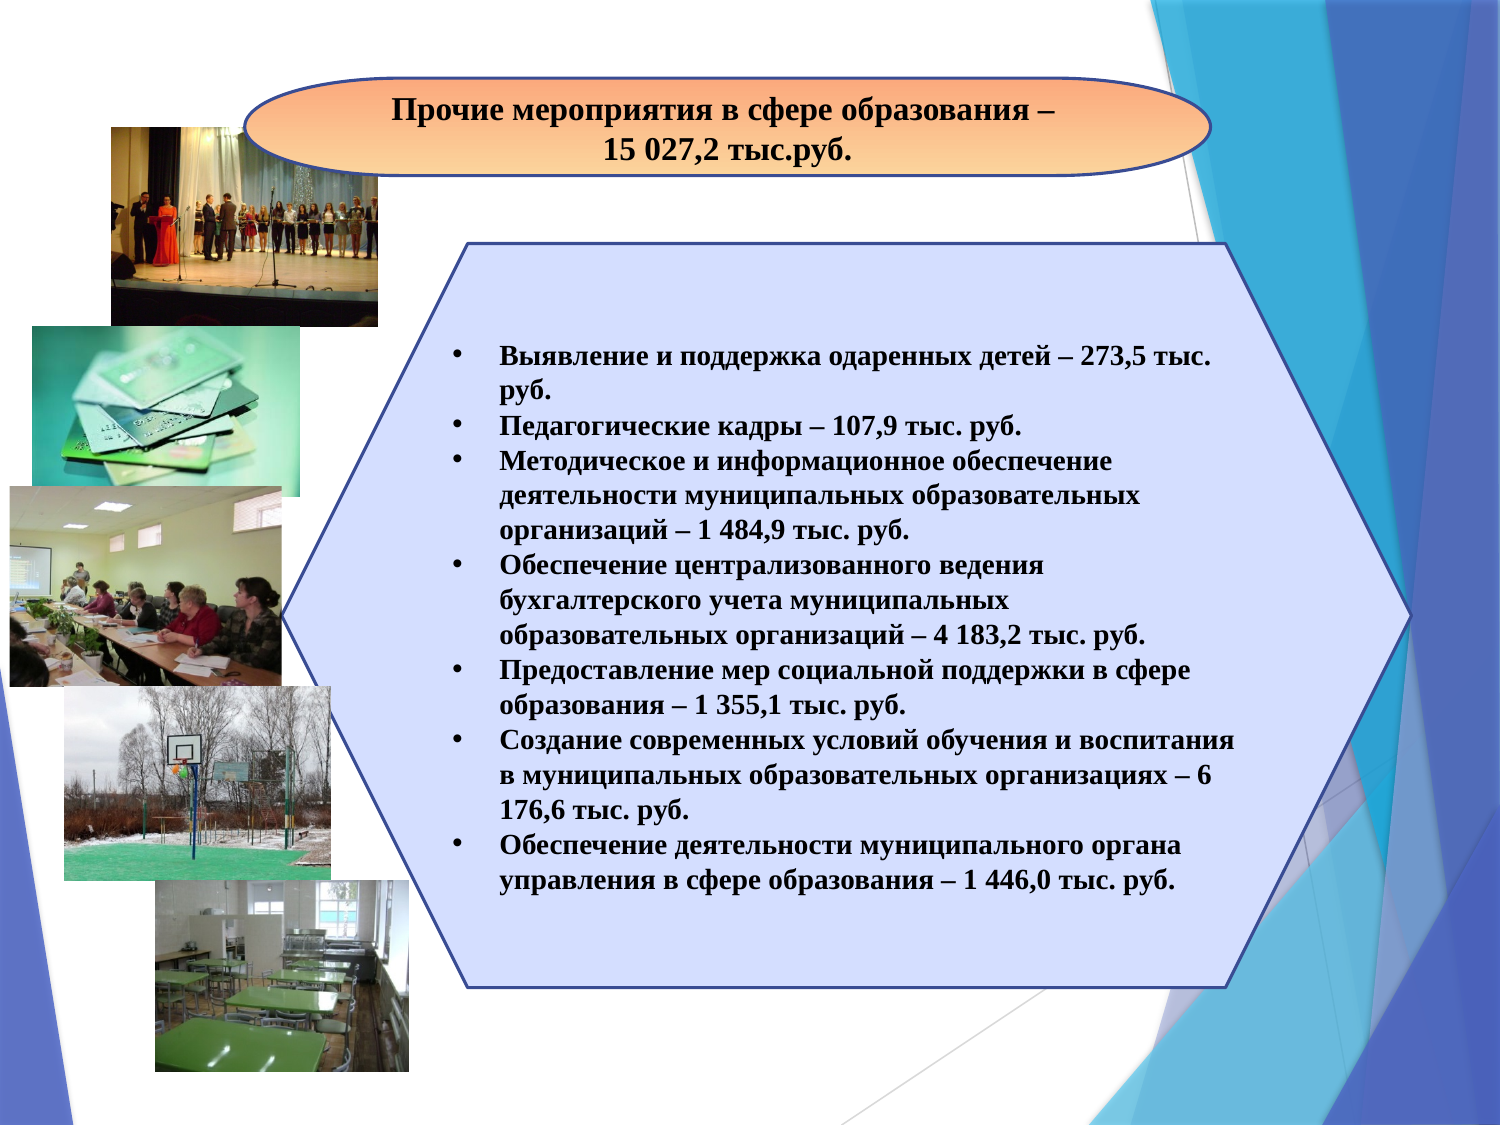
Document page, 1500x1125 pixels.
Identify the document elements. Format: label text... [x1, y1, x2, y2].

picture [8, 127, 409, 1073]
text_box Прочие мероприятия в сфере образования – 15 027,2 тыс.руб. [243, 76, 1213, 178]
text_box Выявление и поддержка одаренных детей – 273,5 тыс. руб. Педагогические кадры – 107,9 тыс. руб. Методическое и информационное обеспечение деятельности муниципальных образовательных организаций – 1 484,9 тыс. руб. Обеспечение централизованного ведения бухгалтерского учета муниципальных образовательных организаций – 4 183,2 тыс. руб. Предоставление мер социальной поддержки в сфере образования – 1 355,1 тыс. руб. Создание современных условий обучения и воспитания в муниципальных образовательных организациях – 6 176,6 тыс. руб. Обеспечение деятельности муниципального органа управления в сфере образования – 1 446,0 тыс. руб. [286, 241, 1413, 990]
